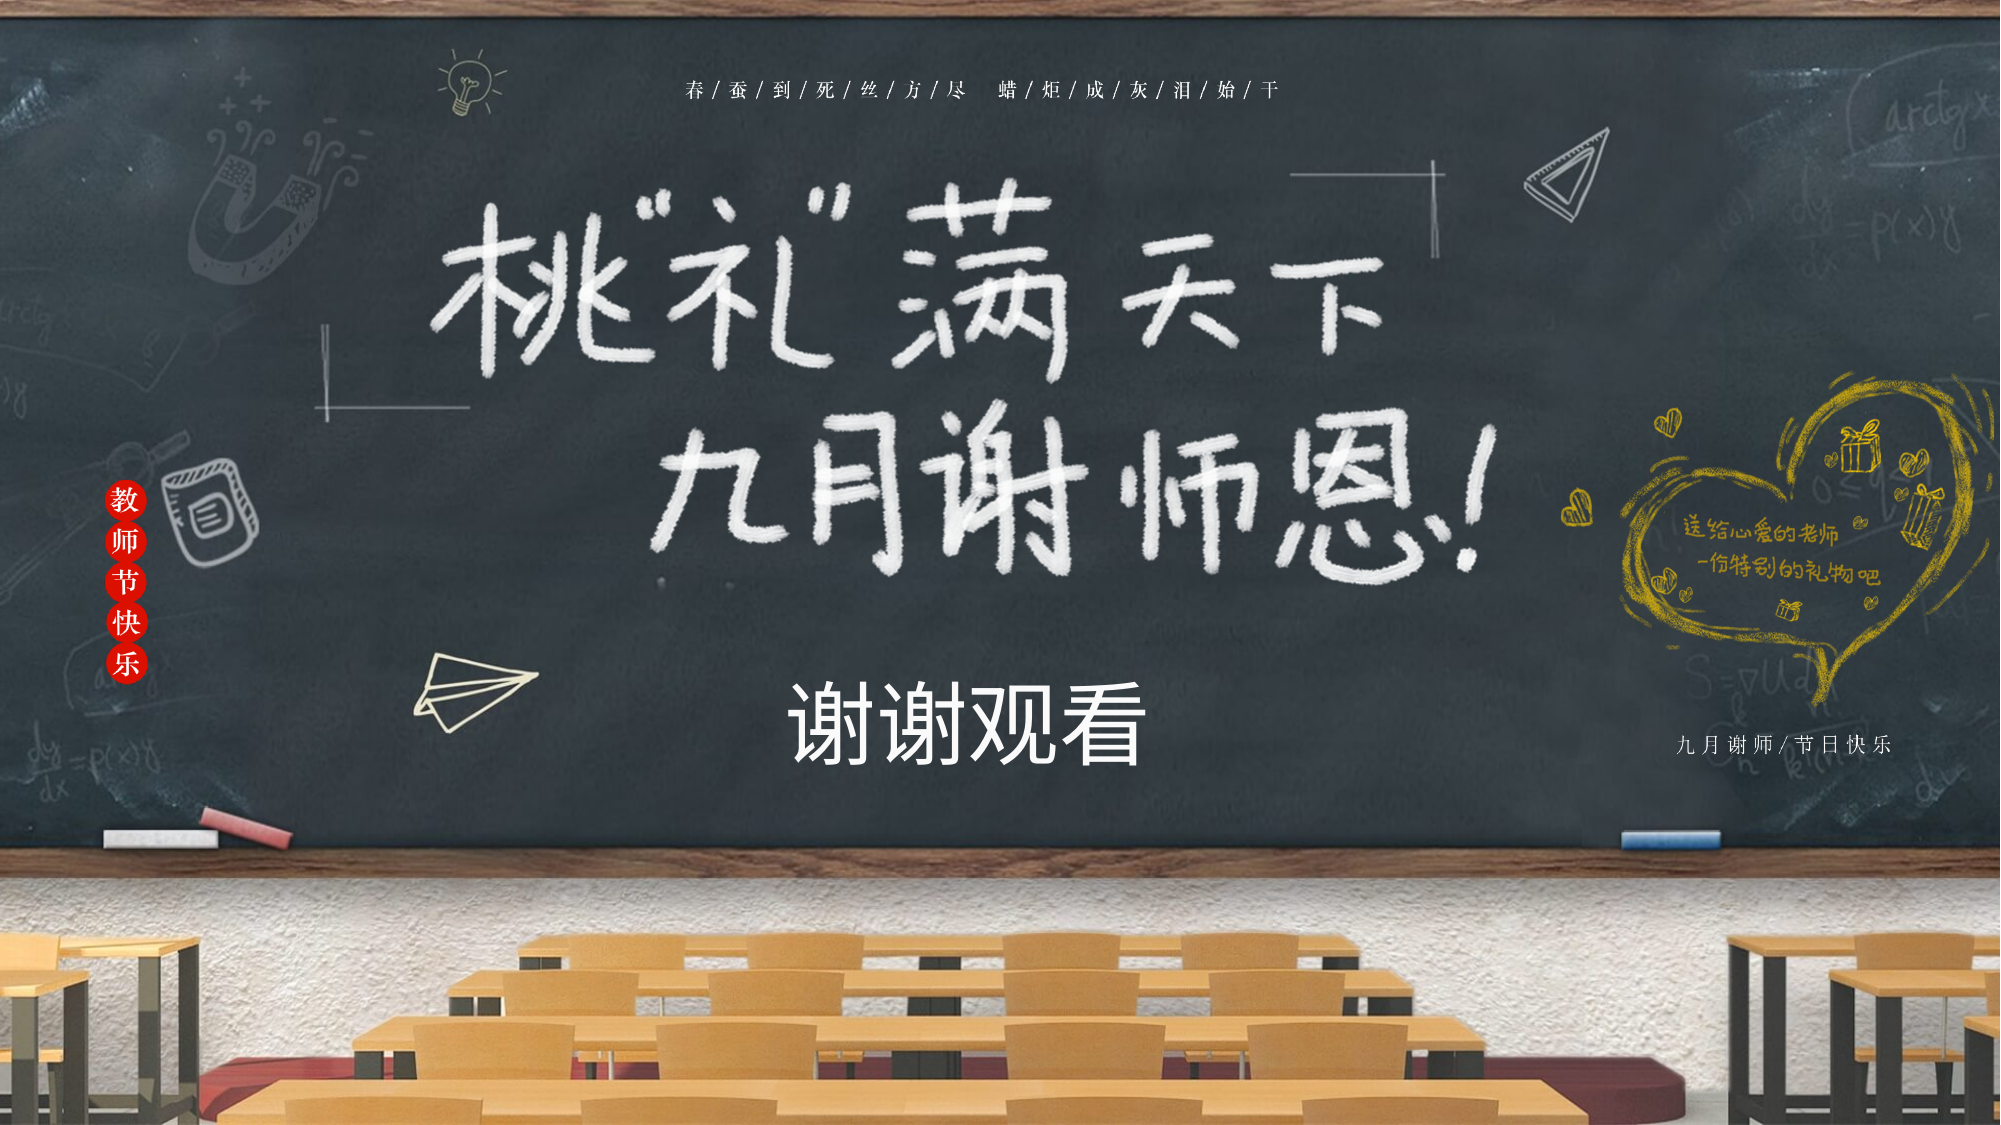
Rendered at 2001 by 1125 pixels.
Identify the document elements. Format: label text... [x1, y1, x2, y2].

picture [0, 0, 2000, 1125]
text_box 谢谢观看 [769, 659, 1517, 784]
